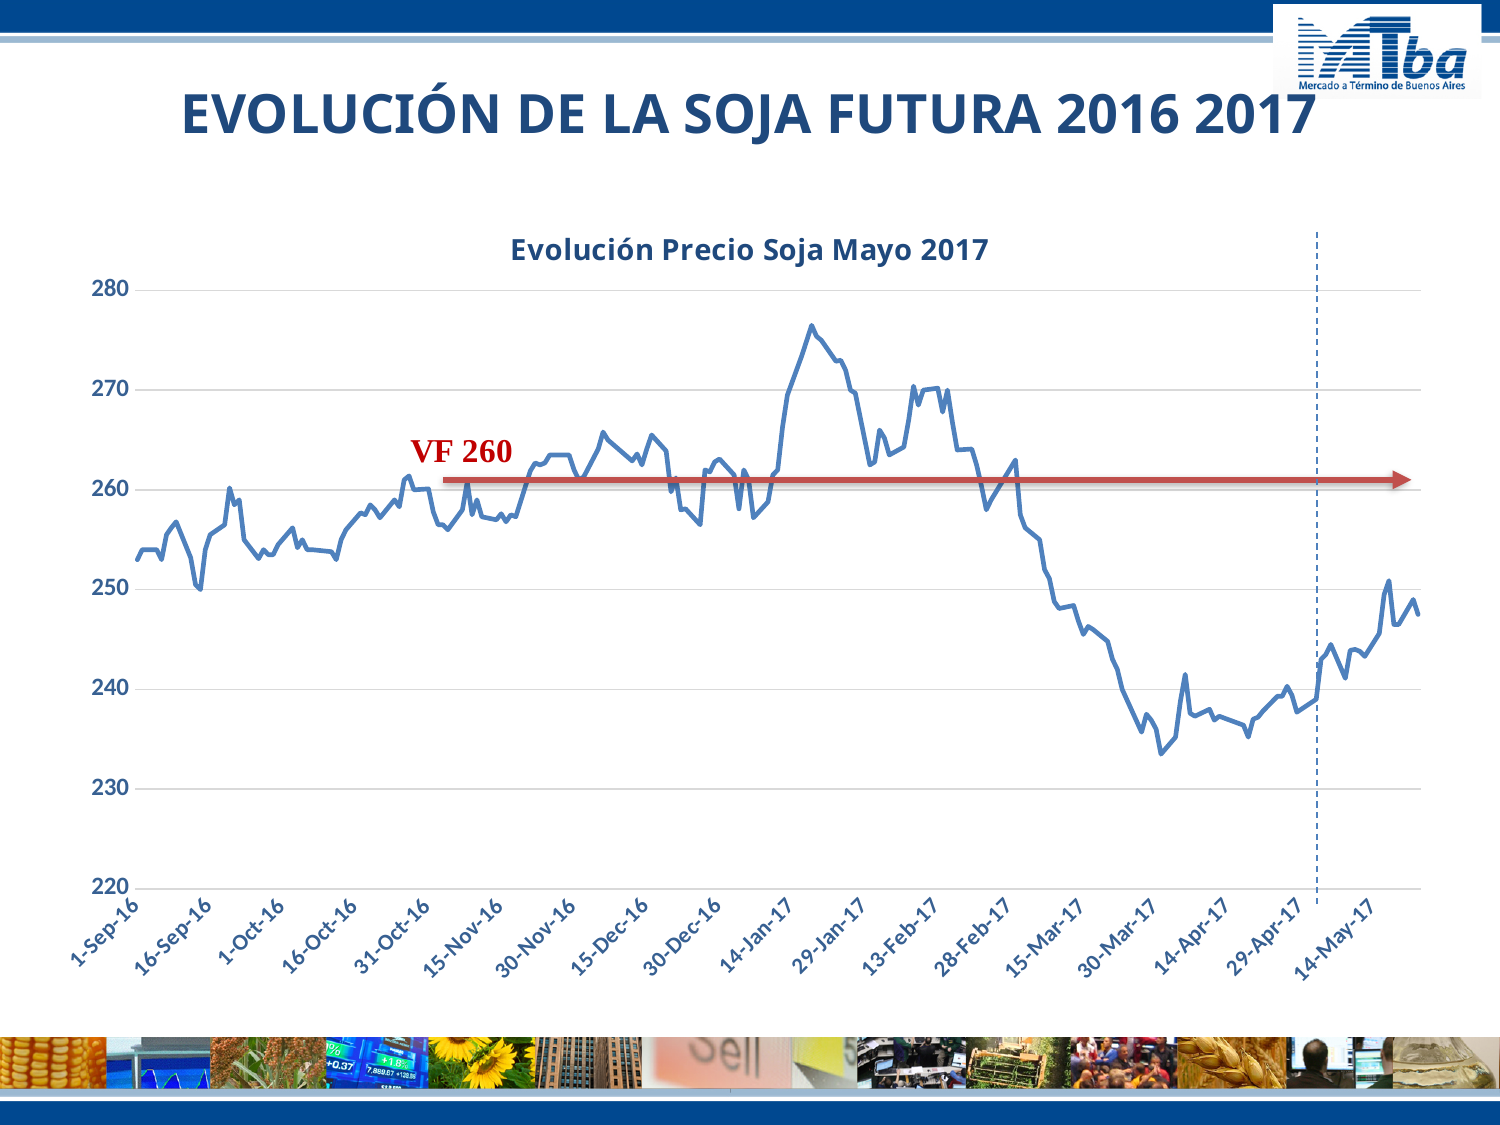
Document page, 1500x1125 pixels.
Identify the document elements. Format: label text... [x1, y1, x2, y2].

picture [0, 0, 1500, 99]
chart [52, 195, 1448, 1000]
picture [0, 1037, 1500, 1125]
text_box EVOLUCIÓN DE LA SOJA FUTURA 2016 2017 [41, 78, 1459, 144]
